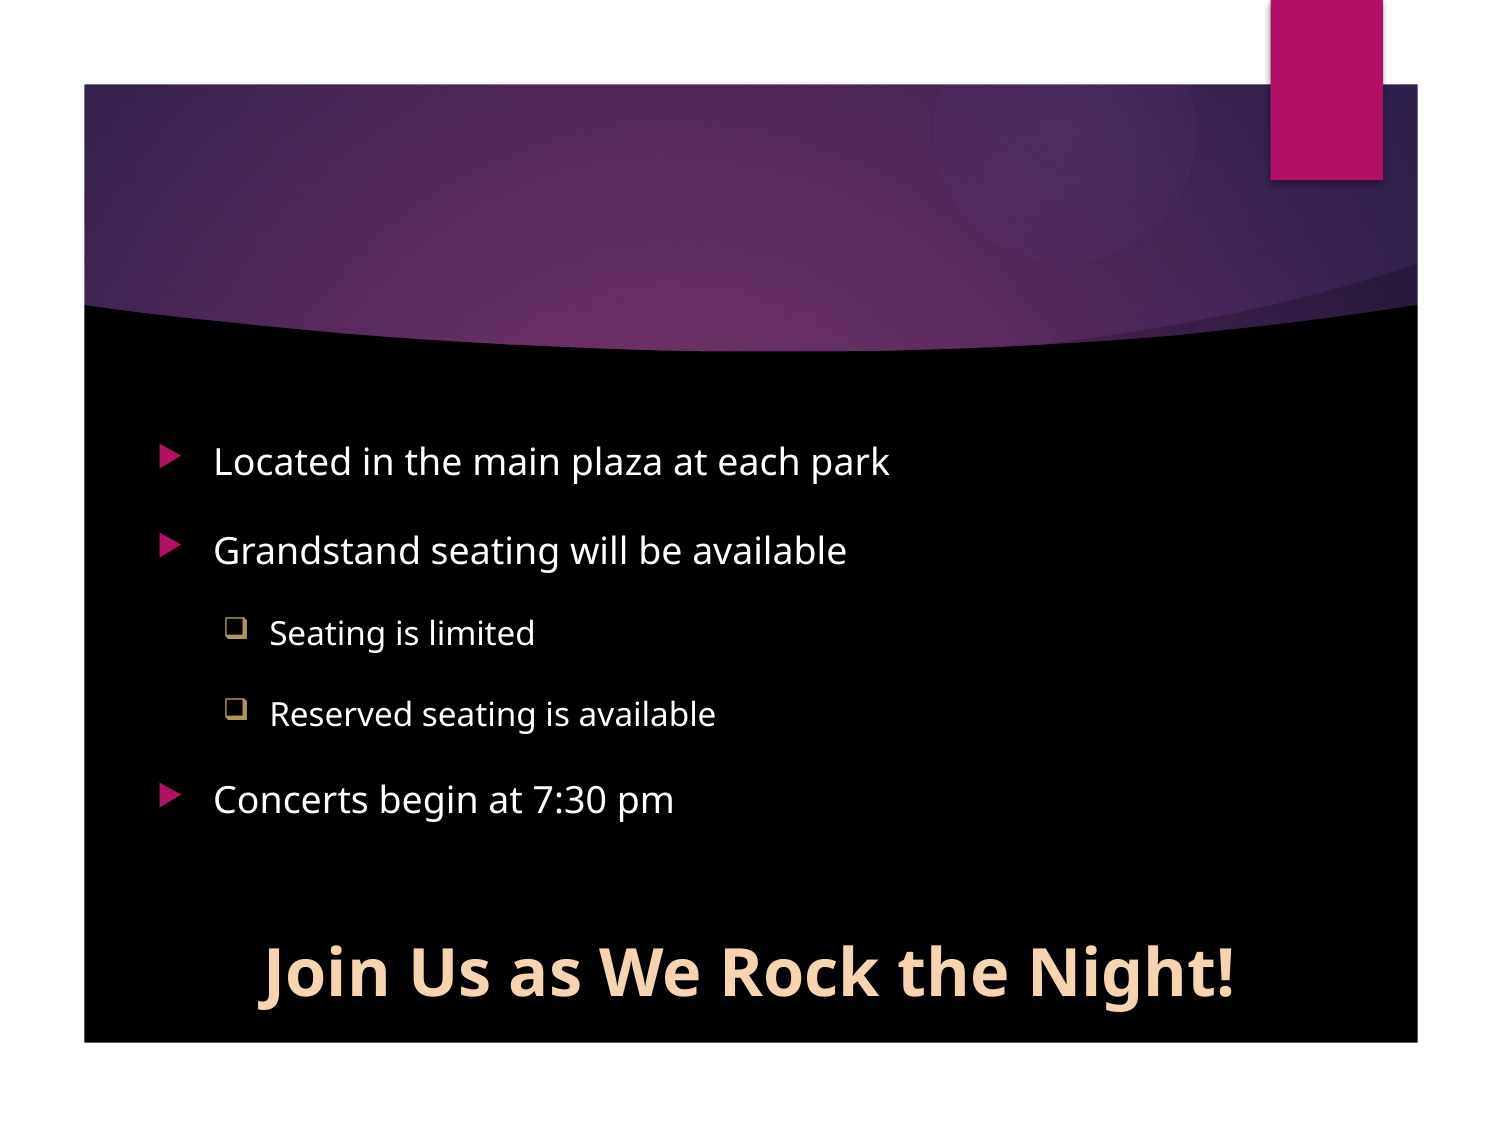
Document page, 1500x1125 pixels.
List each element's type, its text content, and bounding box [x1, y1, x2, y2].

list Located in the main plaza at each park Grandstand seating will be available Seating is limited Reserved seating is available Concerts begin at 7:30 pm [141, 408, 1183, 902]
title Join Us as We Rock the Night! [87, 901, 1413, 1038]
